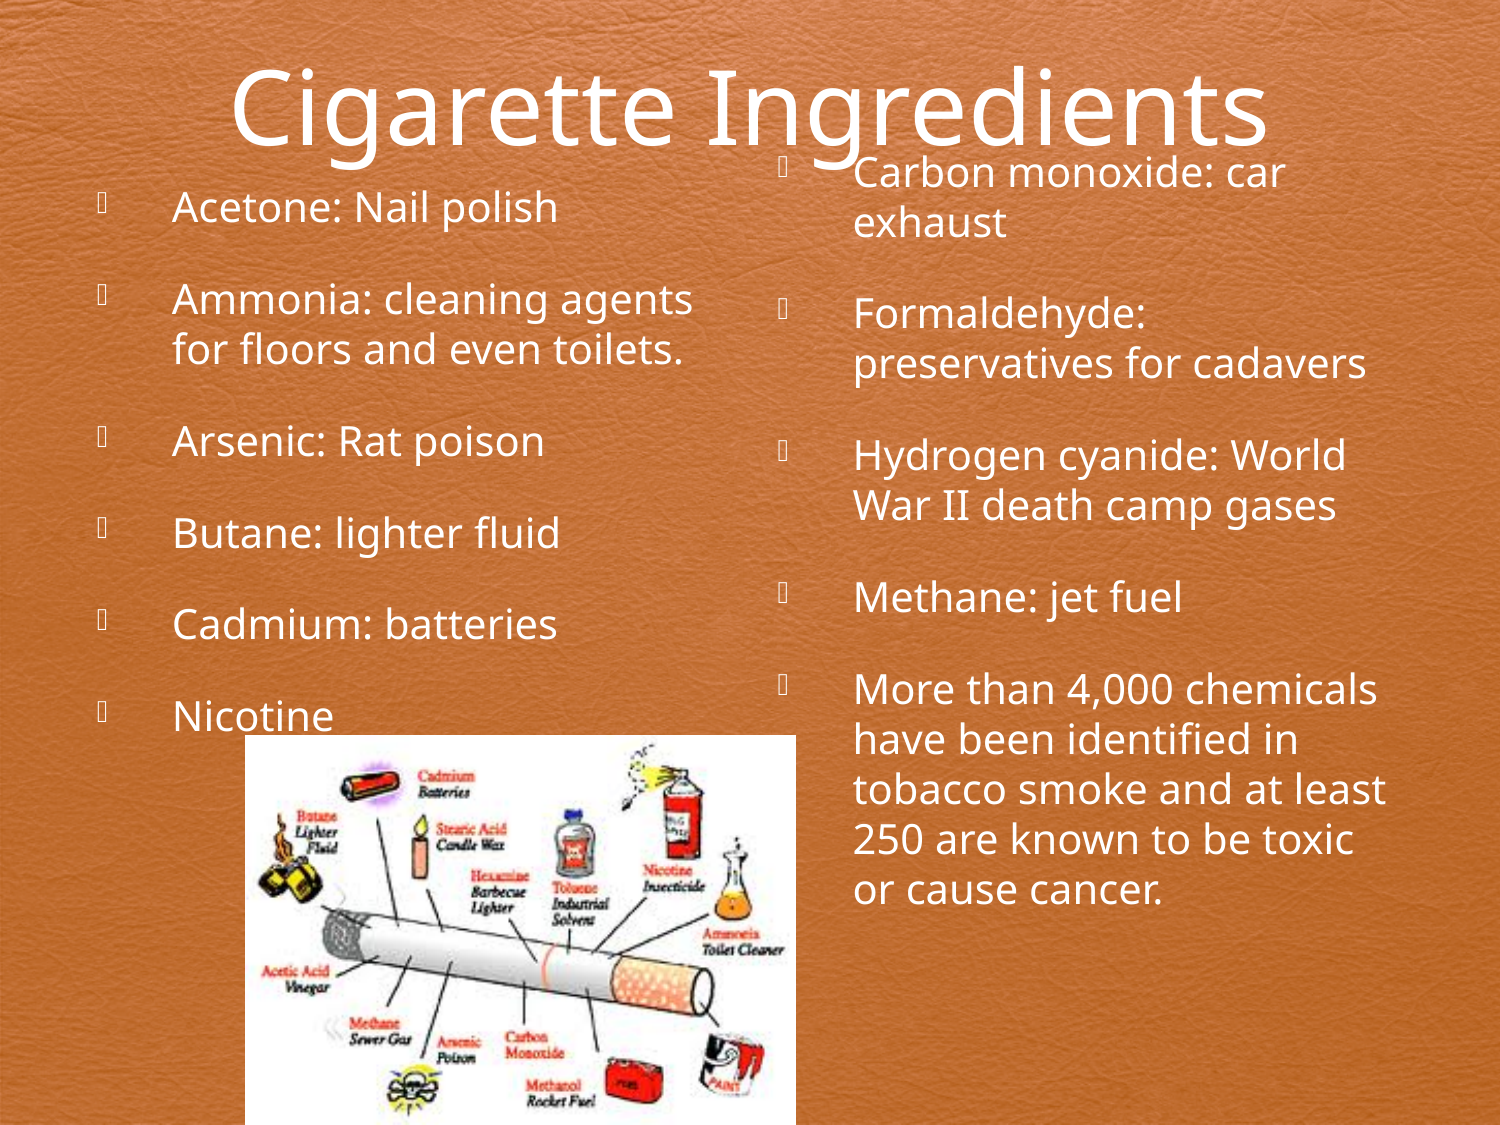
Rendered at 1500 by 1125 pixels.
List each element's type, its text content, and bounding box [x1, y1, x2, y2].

list Carbon monoxide: car exhaust Formaldehyde: preservatives for cadavers Hydrogen cyanide: World War II death camp gases Methane: jet fuel More than 4,000 chemicals have been identified in tobacco smoke and at least 250 are known to be toxic or cause cancer. [762, 137, 1419, 1006]
list Acetone: Nail polish Ammonia: cleaning agents for floors and even toilets. Arsenic: Rat poison Butane: lighter fluid Cadmium: batteries Nicotine [81, 173, 738, 1006]
picture [244, 734, 798, 1125]
title Cigarette Ingredients [81, 15, 1419, 174]
